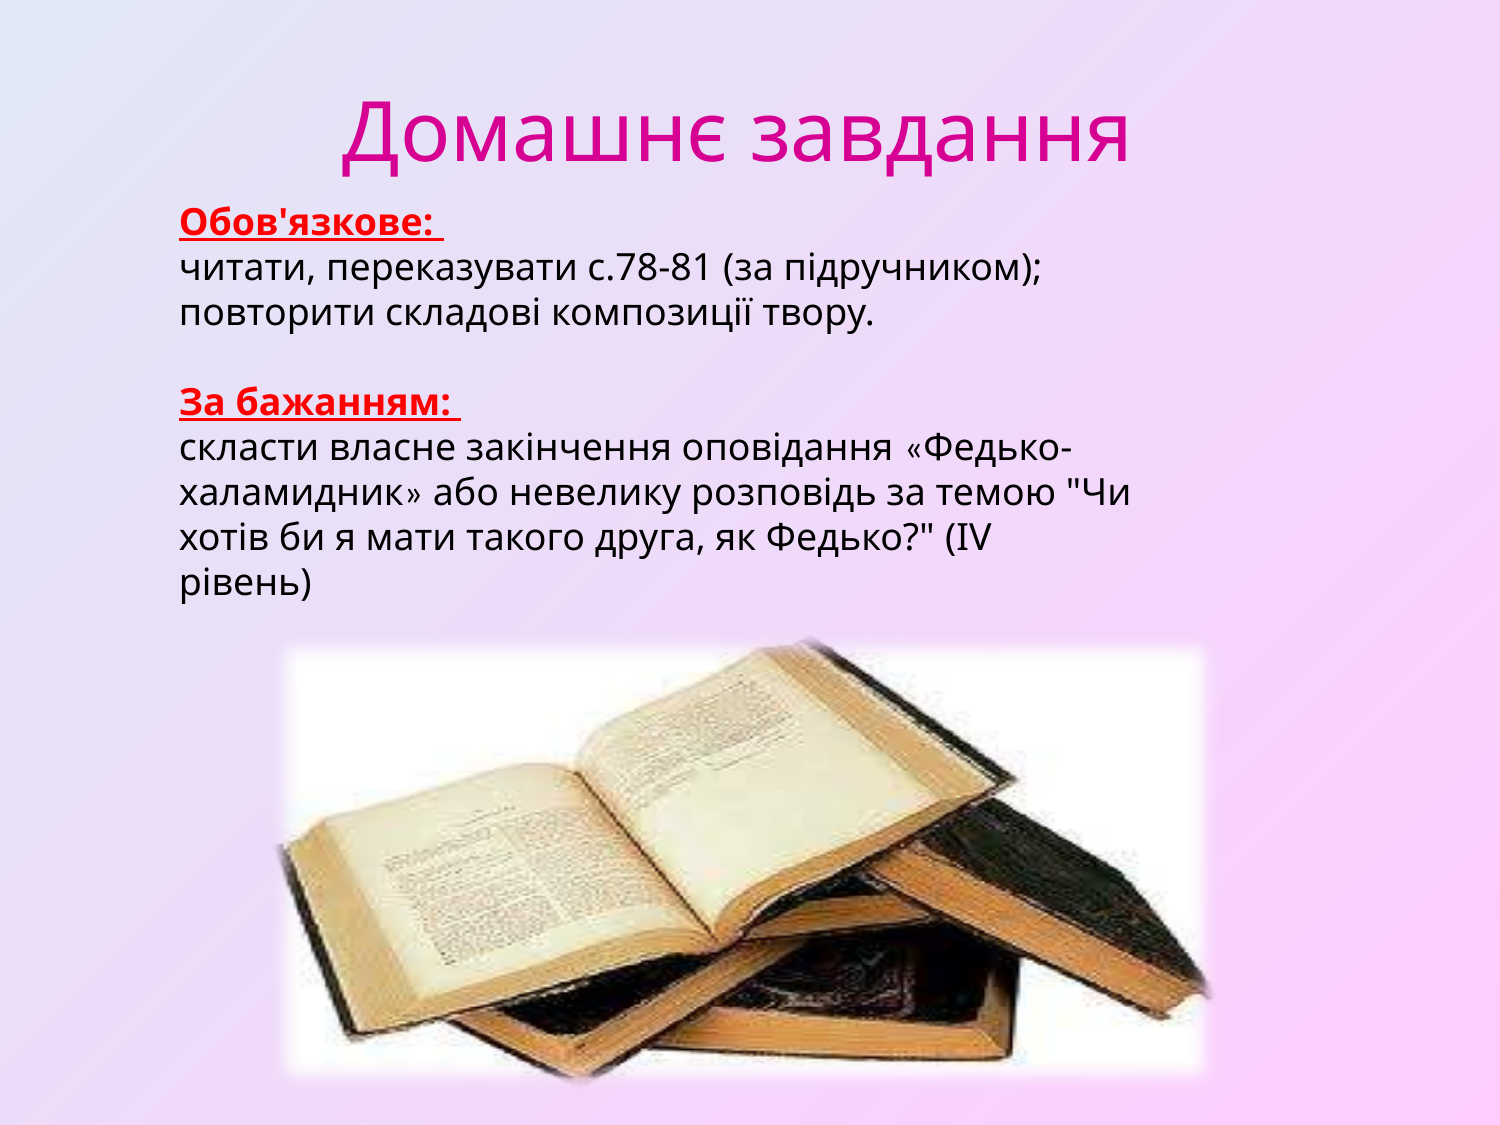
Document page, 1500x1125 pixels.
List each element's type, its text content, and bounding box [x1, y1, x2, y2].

text_box Обов'язкове: читати, переказувати с.78-81 (за підручником); повторити складові композиції твору. За бажанням: скласти власне закінчення оповідання «Федько-халамидник» або невелику розповідь за темою "Чи хотів би я мати такого друга, як Федько?" (ІV рівень) [164, 190, 1149, 656]
picture [269, 632, 1219, 1091]
text_box Домашнє завдання [328, 70, 1148, 186]
